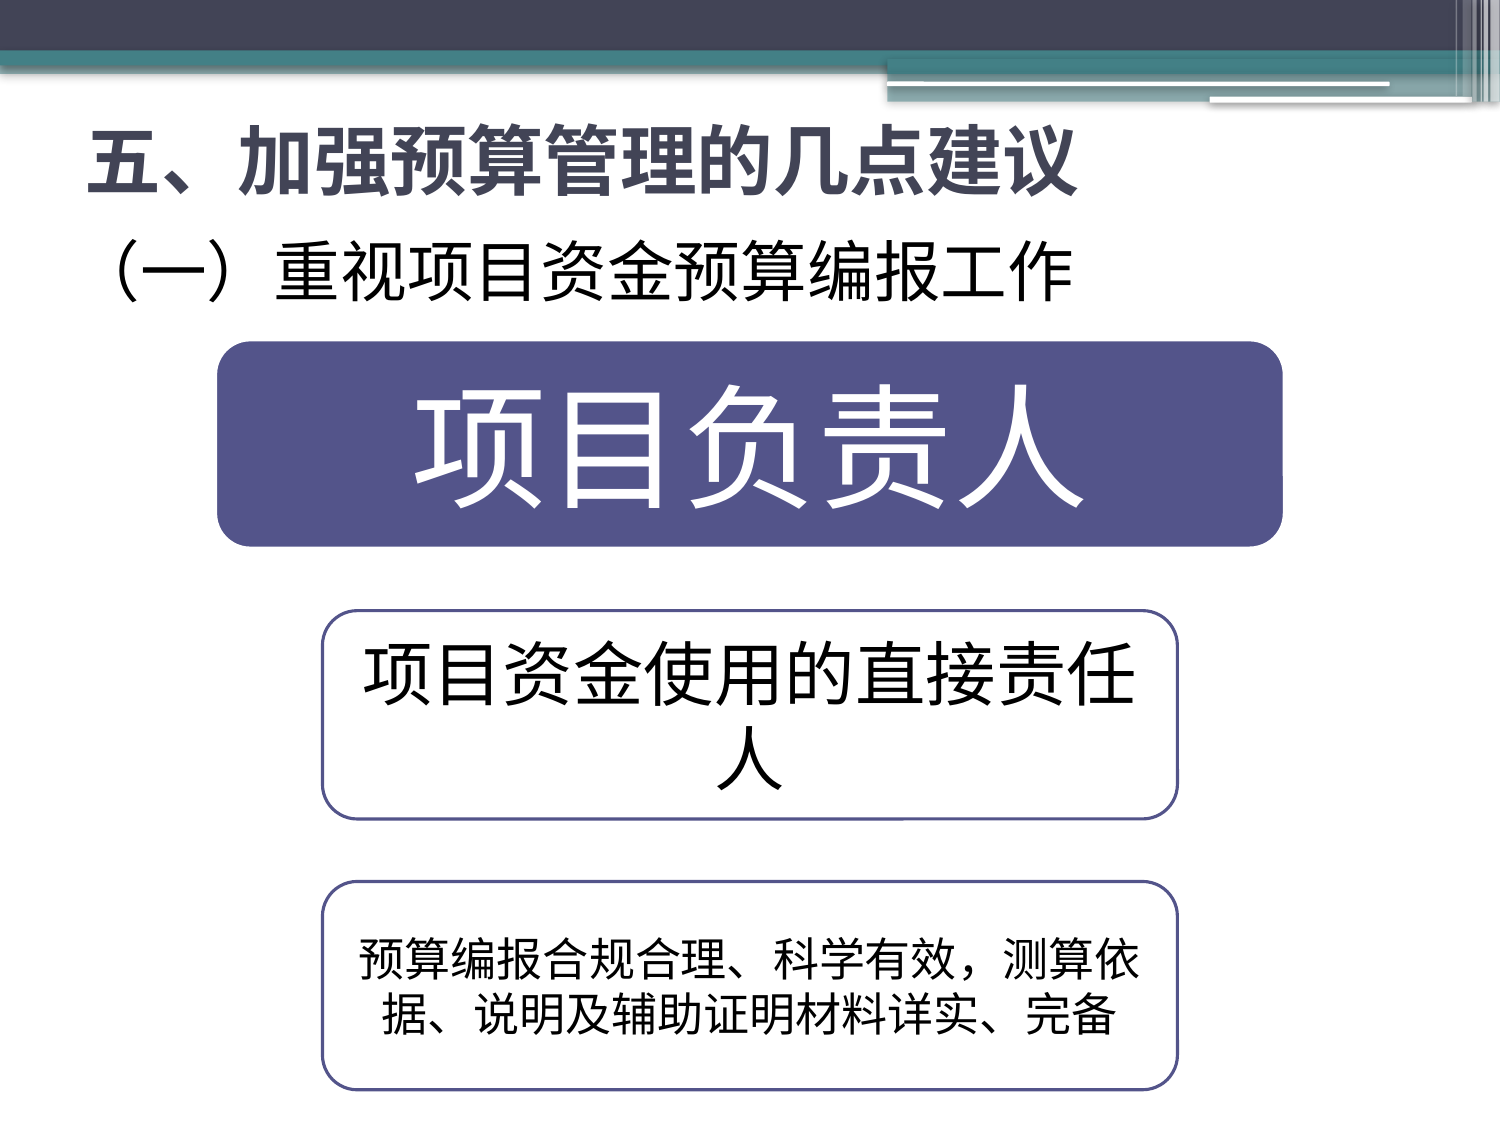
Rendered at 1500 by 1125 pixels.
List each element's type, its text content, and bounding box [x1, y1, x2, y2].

title 五、加强预算管理的几点建议 [70, 105, 1431, 213]
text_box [81, 339, 1419, 1091]
list （一）重视项目资金预算编报工作 [58, 222, 1465, 1024]
